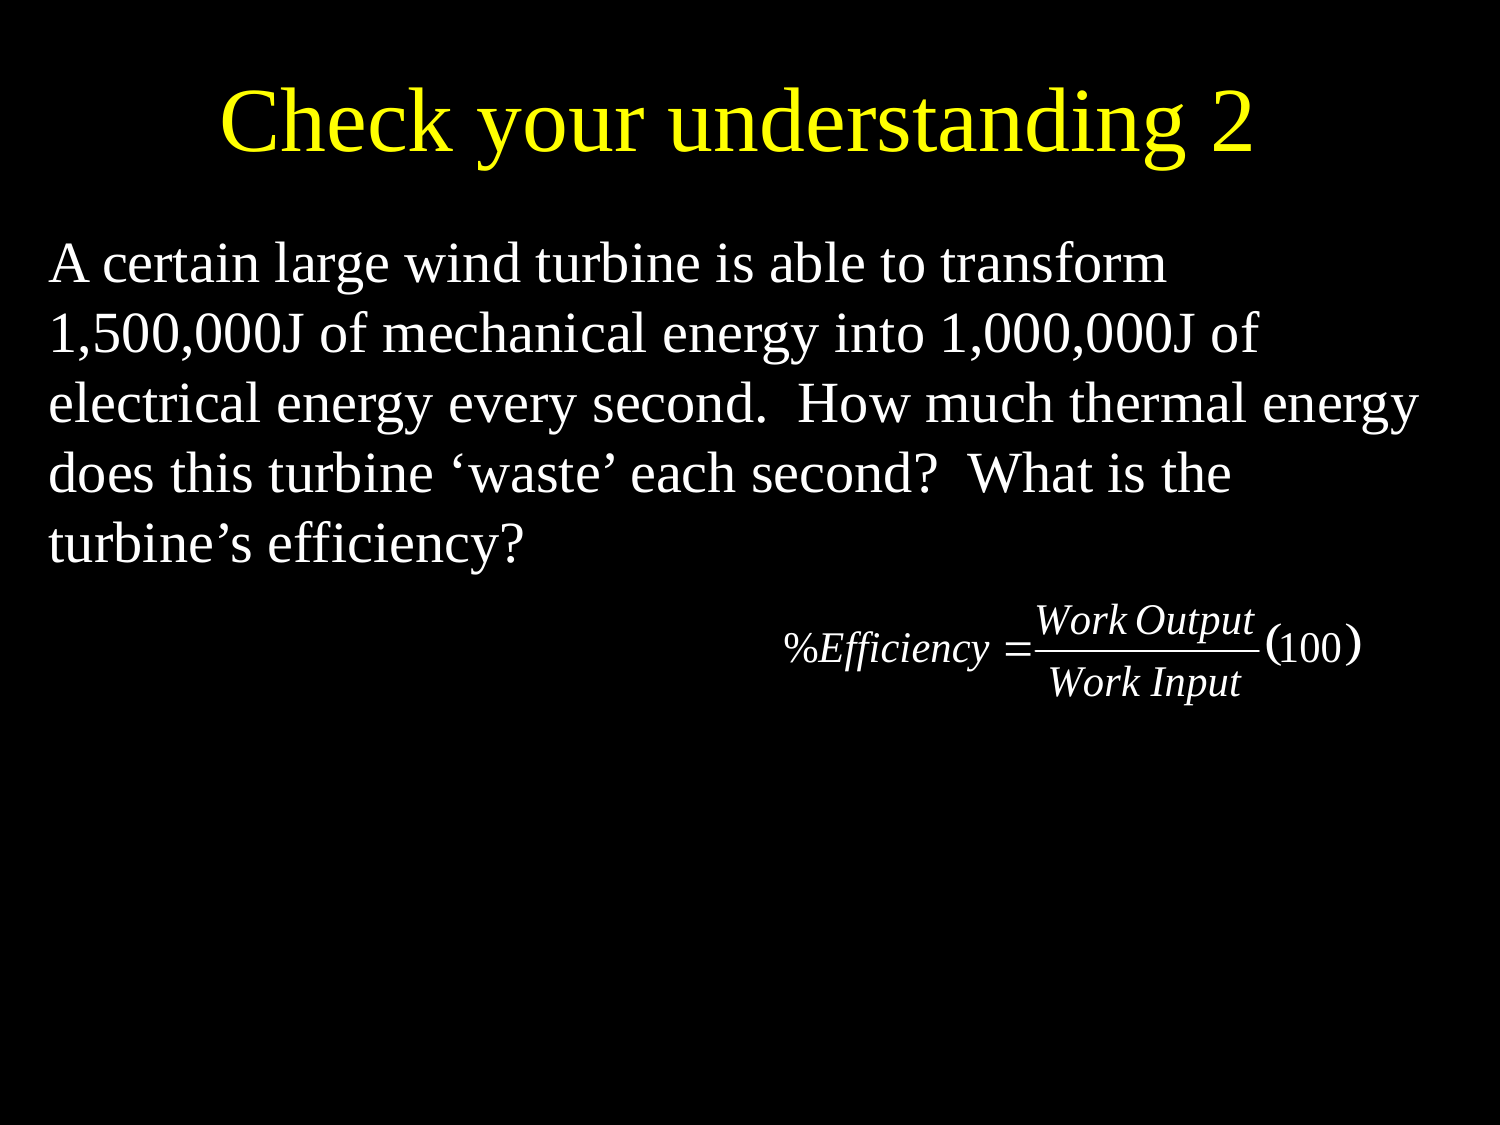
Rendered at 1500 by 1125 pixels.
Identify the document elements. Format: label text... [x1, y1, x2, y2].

list A certain large wind turbine is able to transform 1,500,000J of mechanical energy into 1,000,000J of electrical energy every second. How much thermal energy does this turbine ‘waste’ each second? What is the turbine’s efficiency? [33, 216, 1450, 892]
title Check your understanding 2 [101, 20, 1377, 209]
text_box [777, 592, 1364, 715]
